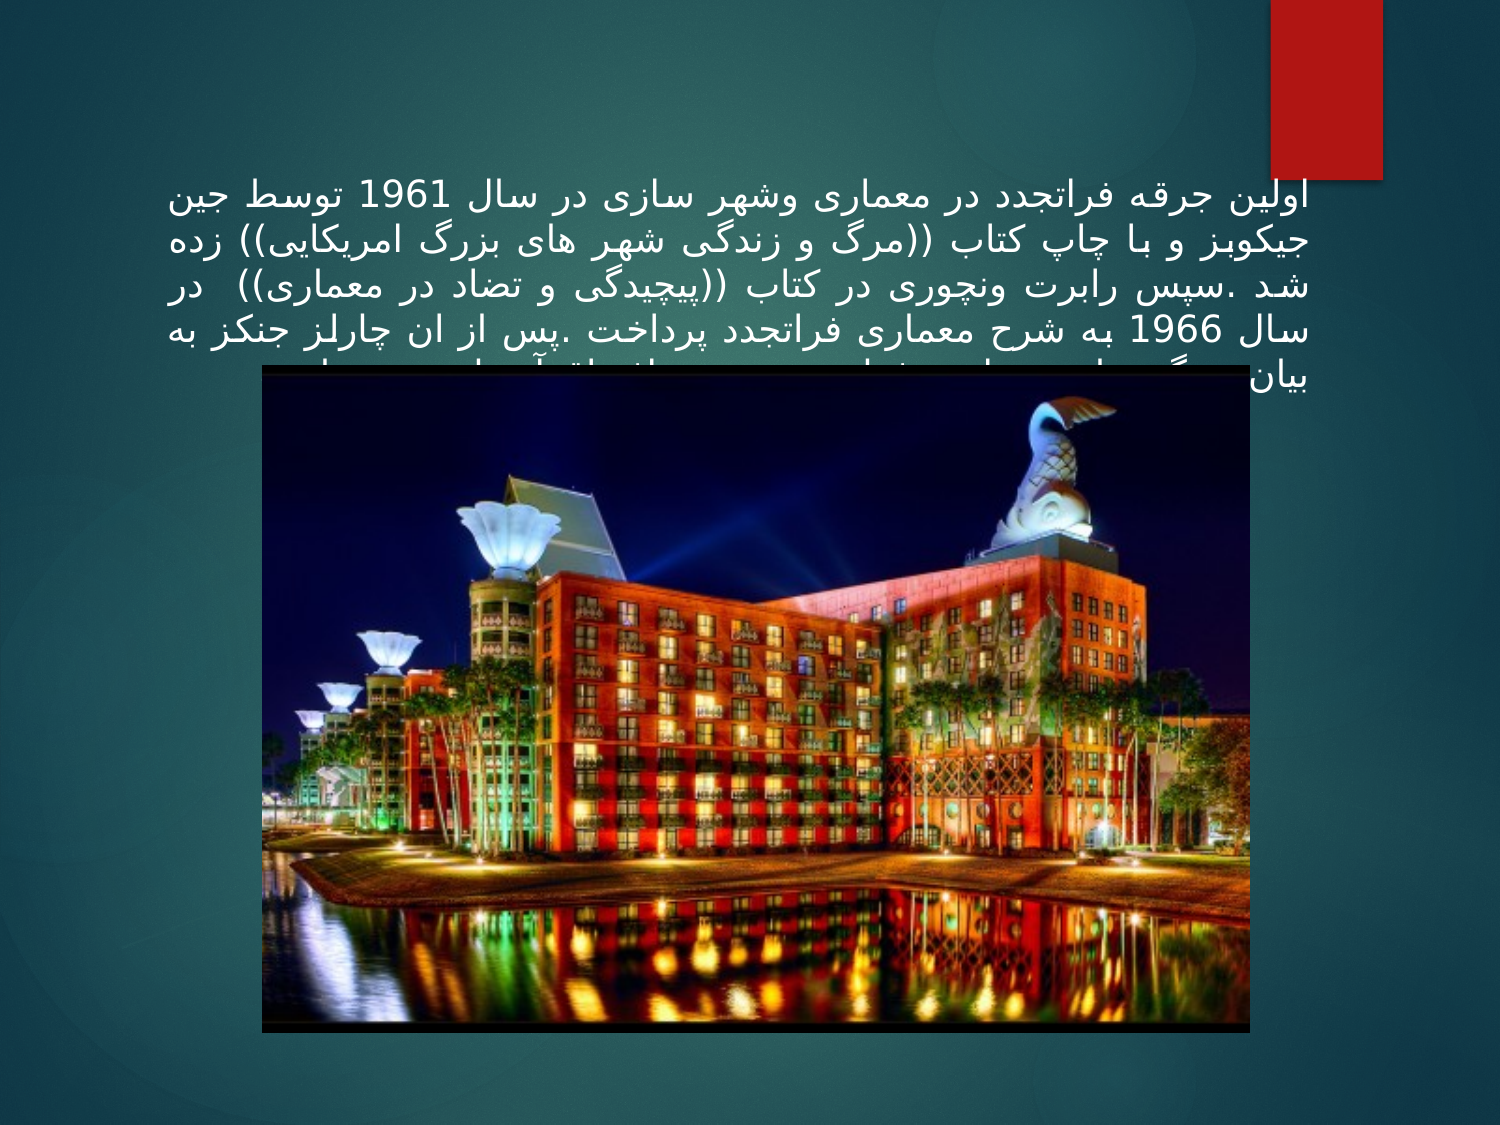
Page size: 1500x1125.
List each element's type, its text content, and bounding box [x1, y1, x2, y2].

picture [262, 364, 1251, 1033]
text_box اولین جرقه فراتجدد در معماری وشهر سازی در سال 1961 توسط جین جیکوبز و با چاپ کتاب ((مرگ و زندگی شهر های بزرگ امریکایی)) زده شد .سپس رابرت ونچوری در کتاب ((پیچیدگی و تضاد در معماری)) در سال 1966 به شرح معماری فراتجدد پرداخت .پس از ان چارلز جنکز به بیان ویژگی های معماری فراتجدد و وجوه افتراق آن با تجدد پرداخت [150, 162, 1325, 403]
